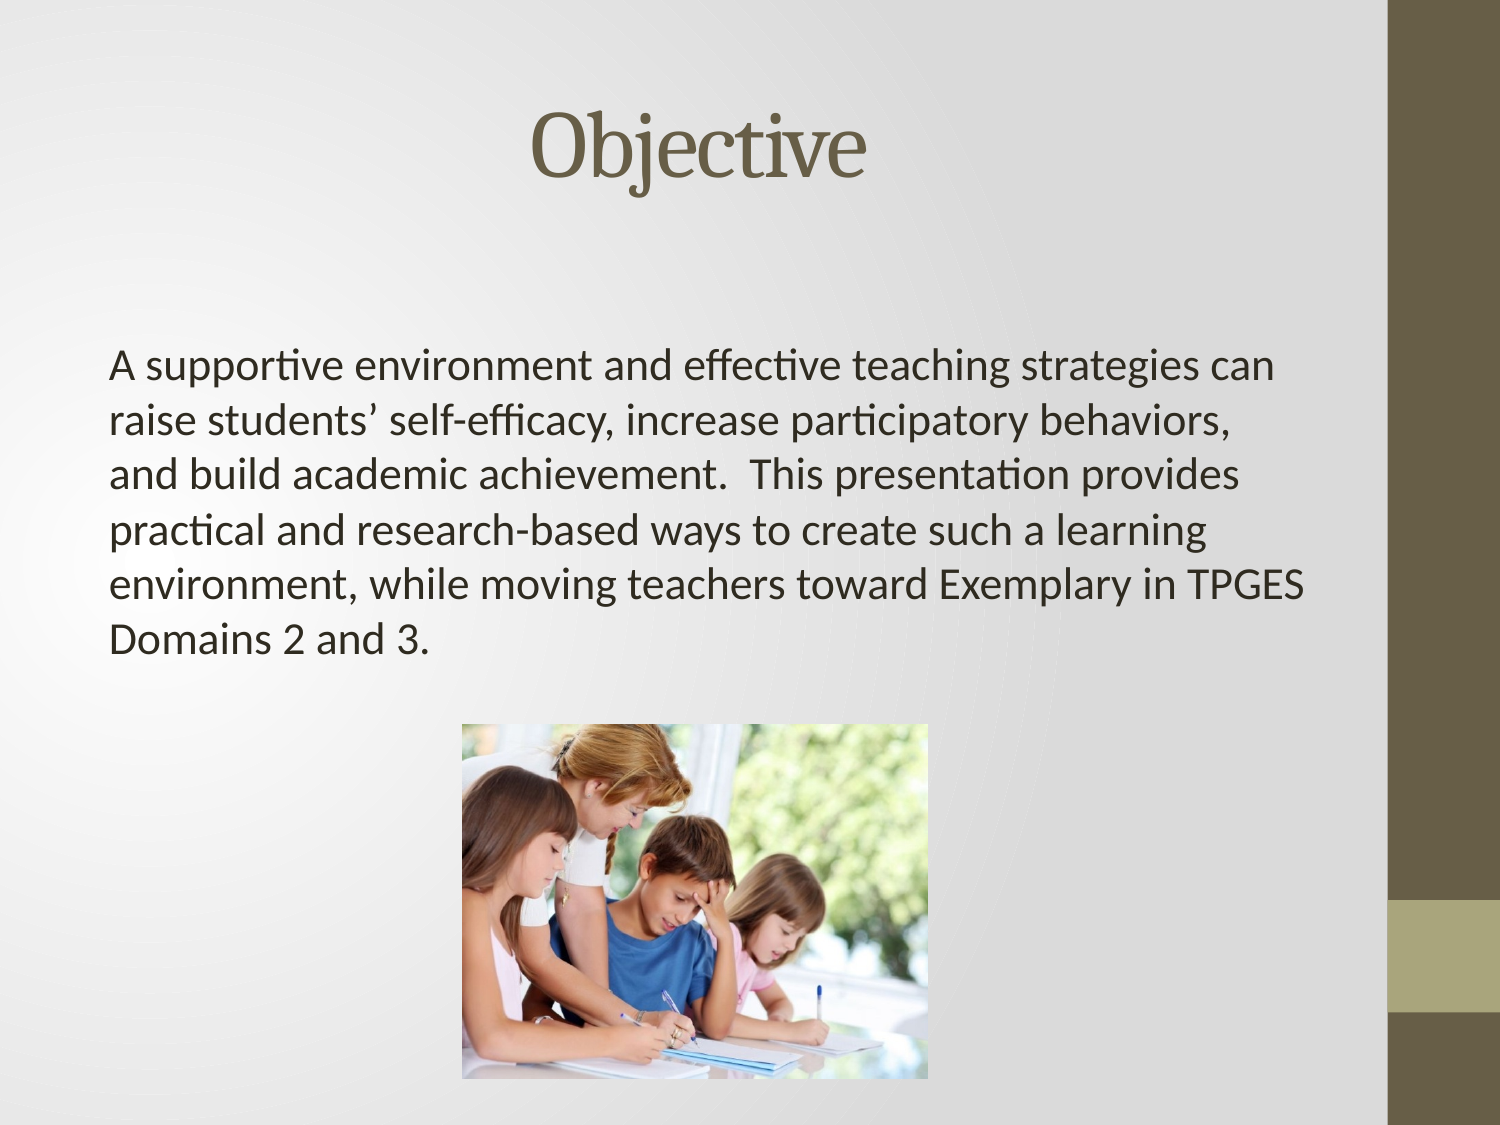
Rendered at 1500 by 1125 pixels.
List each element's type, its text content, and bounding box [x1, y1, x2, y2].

list A supportive environment and effective teaching strategies can raise students’ self-efficacy, increase participatory behaviors, and build academic achievement. This presentation provides practical and research-based ways to create such a learning environment, while moving teachers toward Exemplary in TPGES Domains 2 and 3. [75, 262, 1325, 1050]
title Objective [75, 45, 1325, 233]
picture [461, 724, 929, 1079]
